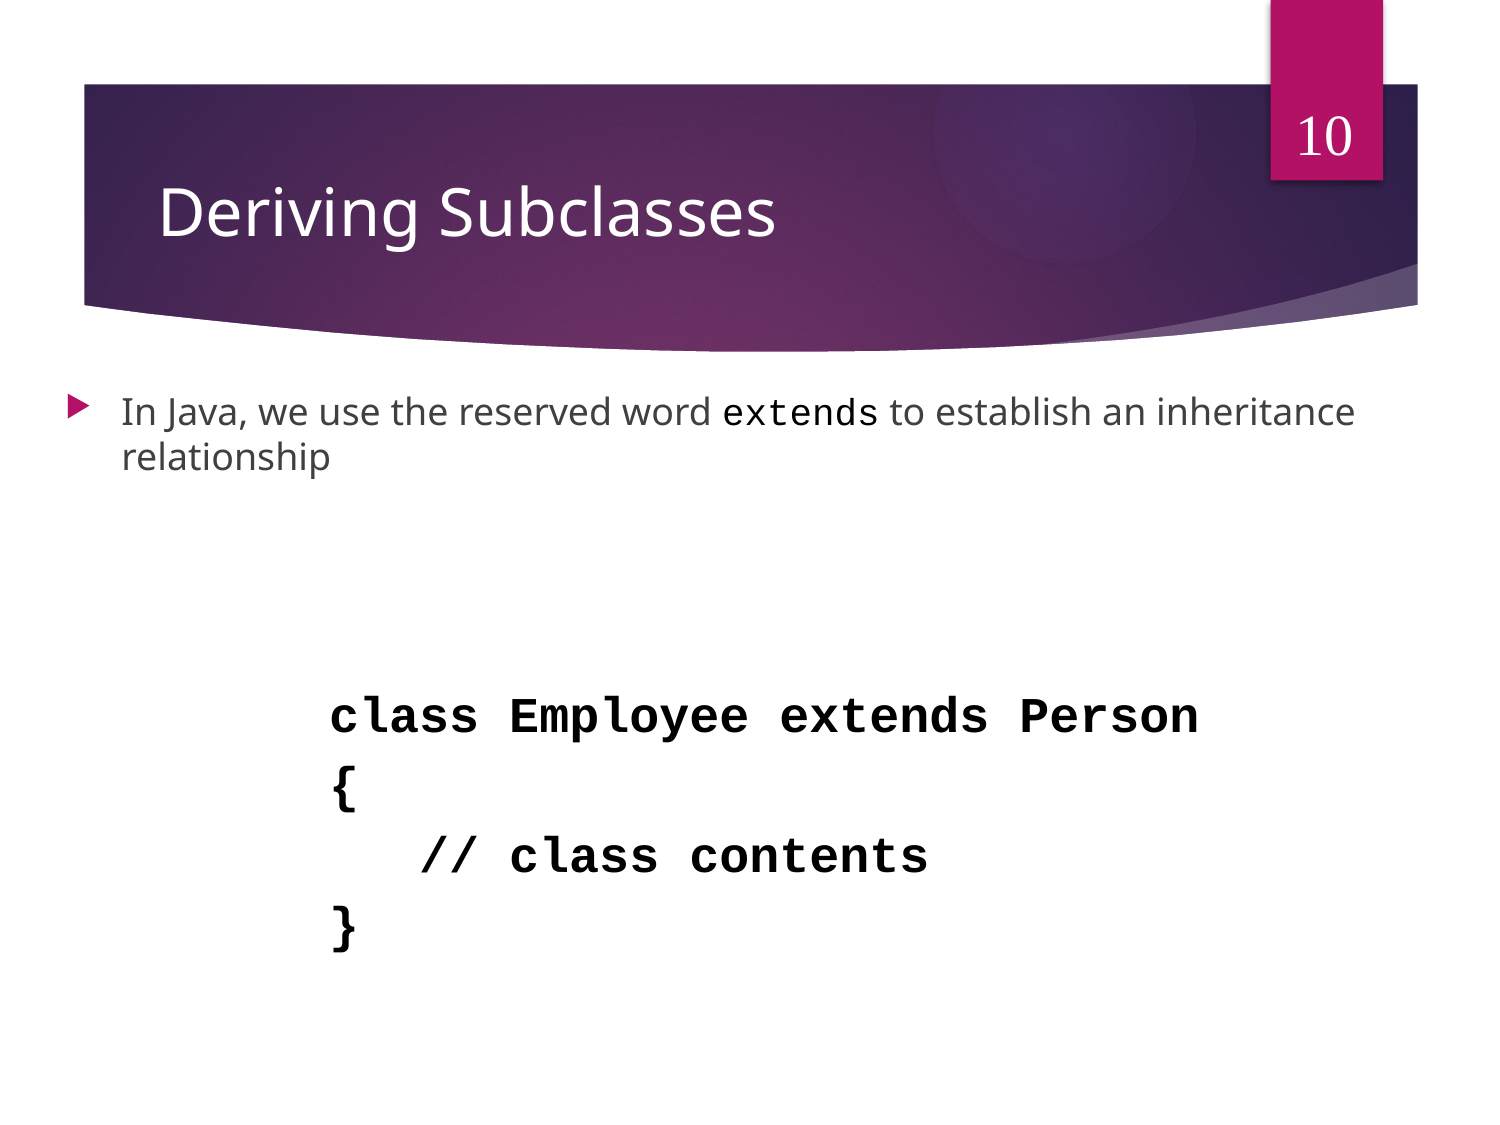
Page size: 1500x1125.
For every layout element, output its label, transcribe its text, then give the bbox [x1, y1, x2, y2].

text_box class Employee extends Person { // class contents } [107, 675, 1313, 1013]
list In Java, we use the reserved word extends to establish an inheritance relationship [50, 380, 1413, 593]
title Deriving Subclasses [141, 152, 1183, 269]
slide_number 10 [1259, 48, 1390, 175]
